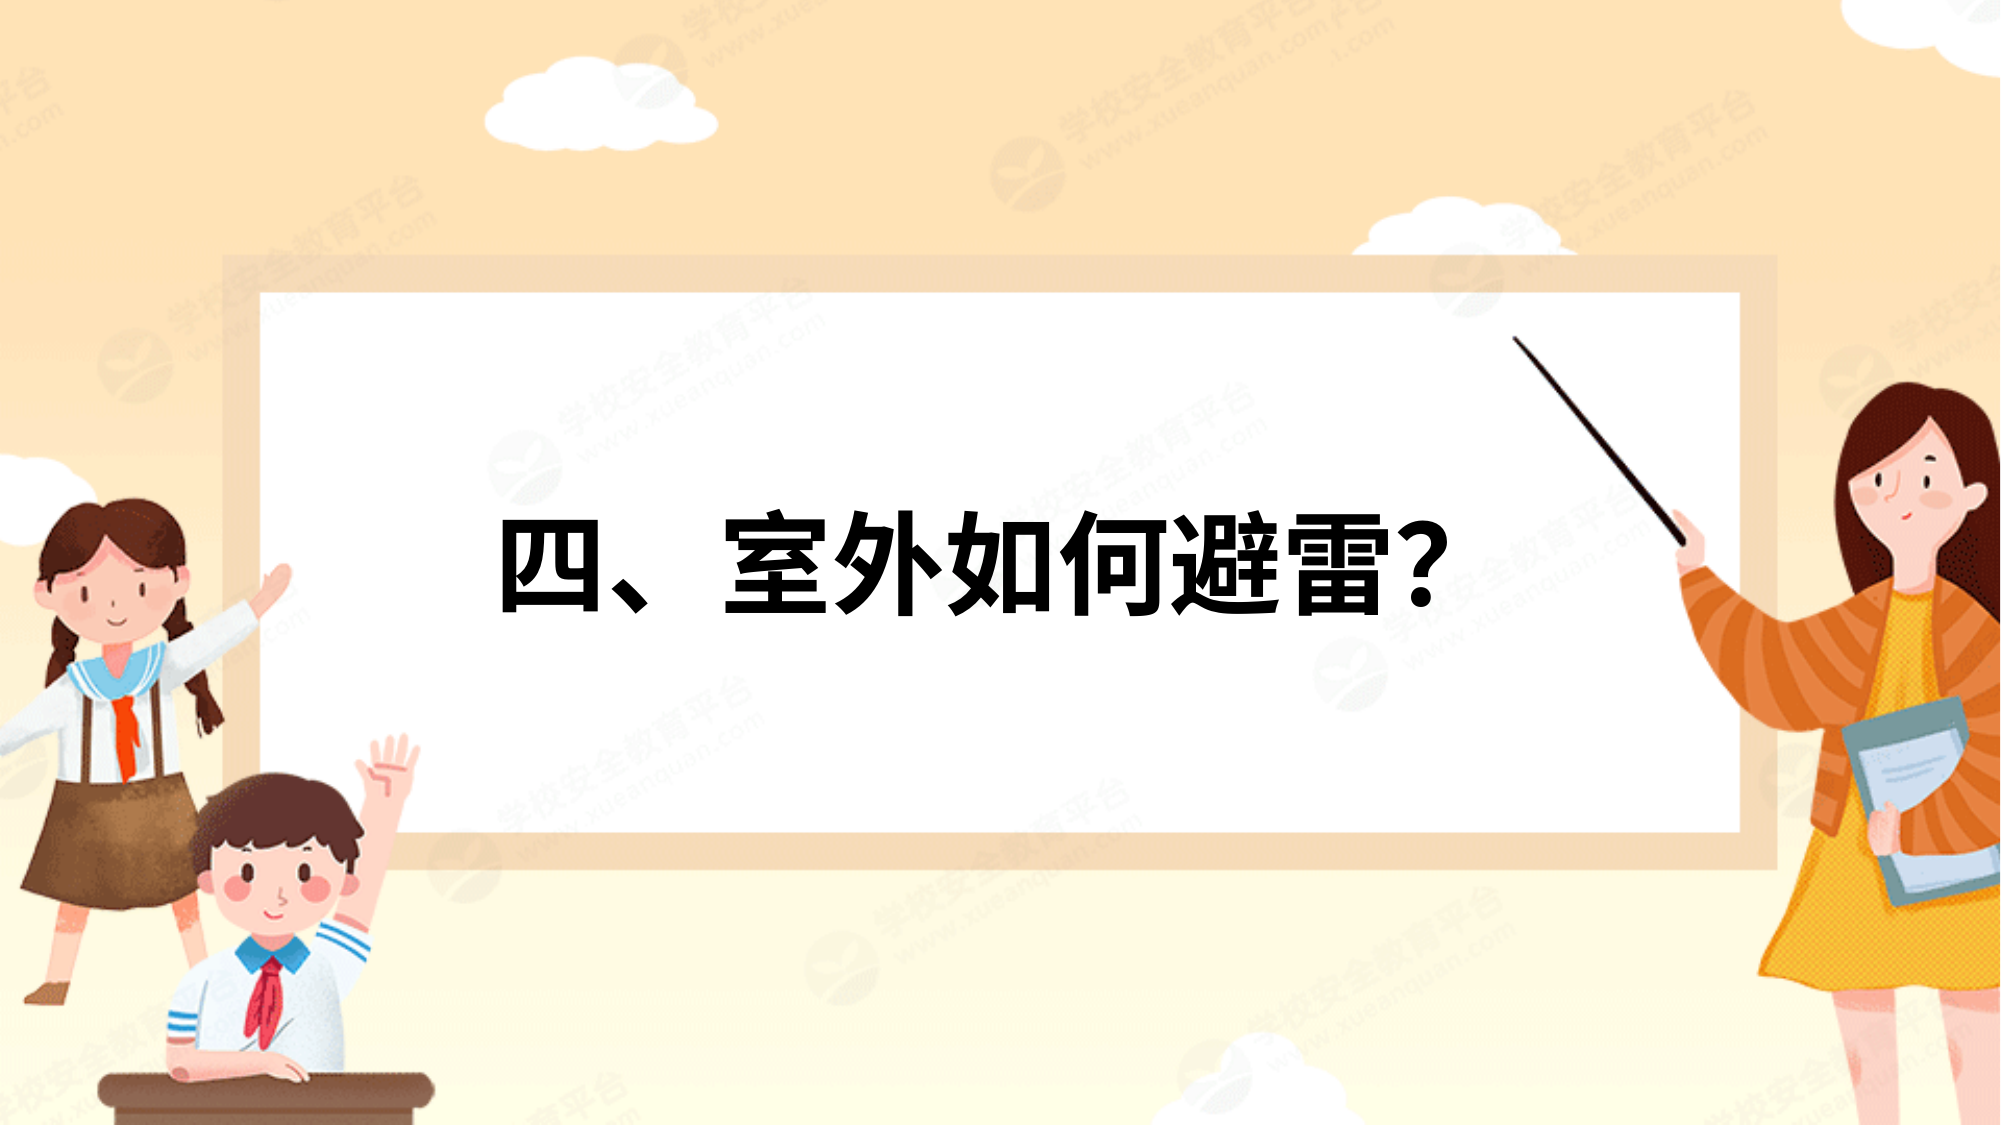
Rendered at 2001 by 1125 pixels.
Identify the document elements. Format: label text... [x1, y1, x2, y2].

picture [0, 0, 2001, 1125]
text_box 四、室外如何避雷？ [479, 486, 1521, 637]
